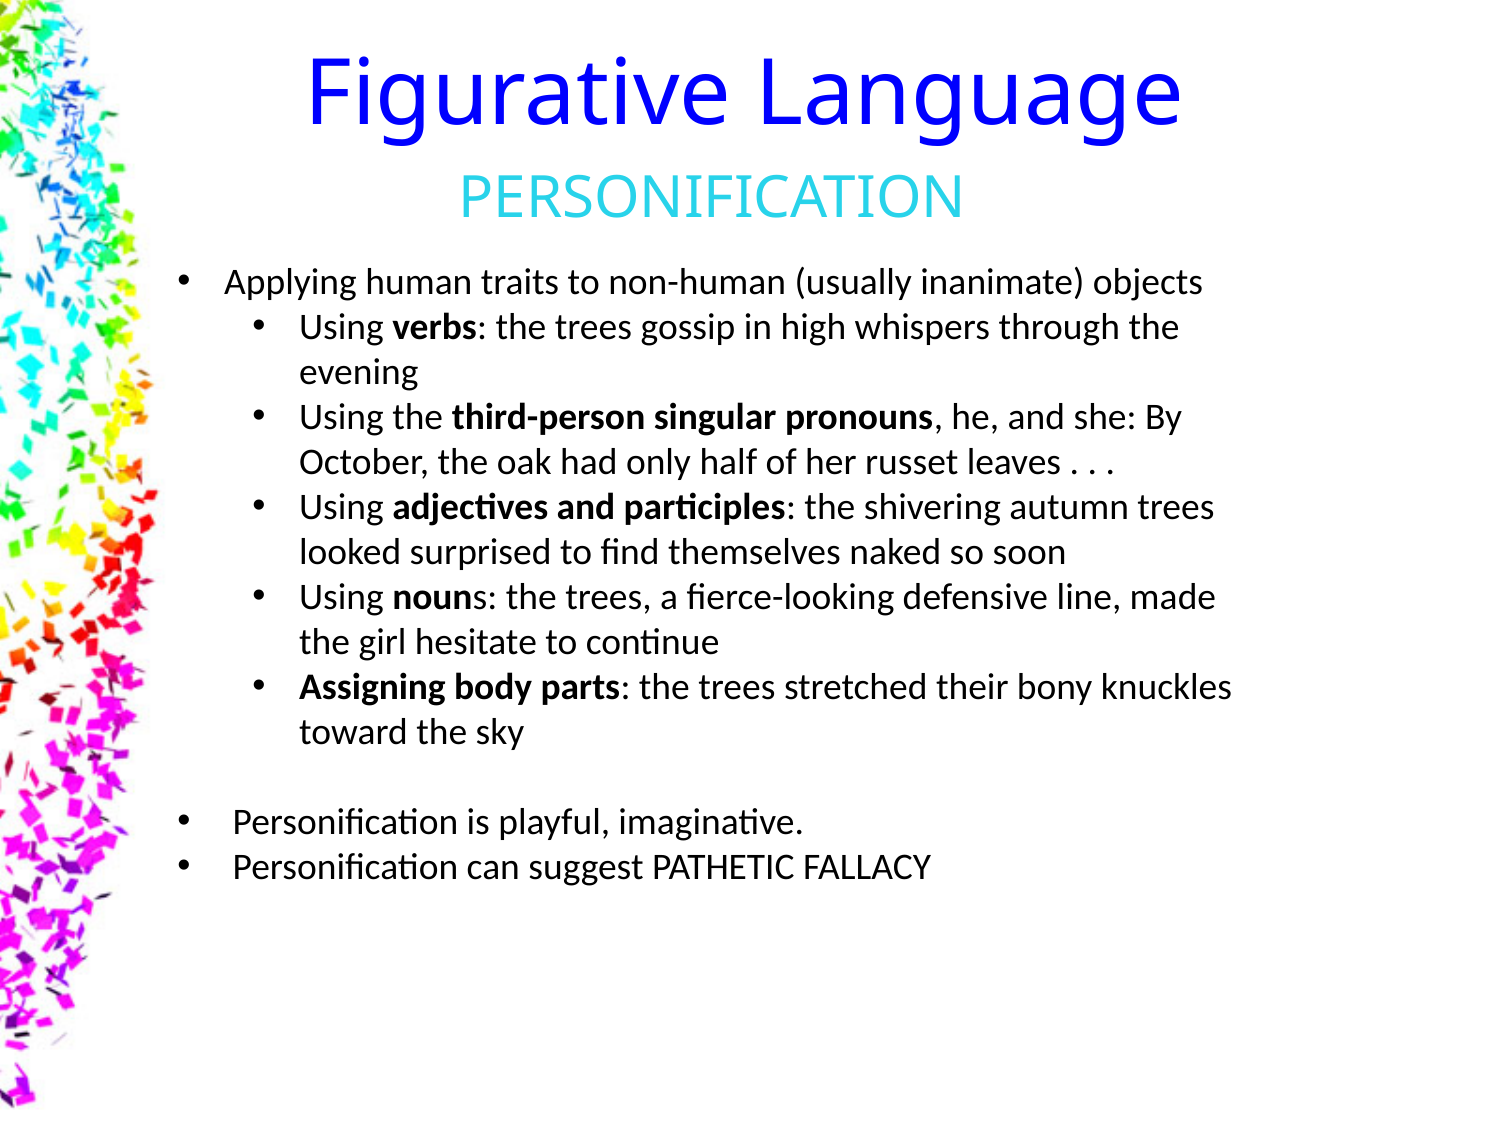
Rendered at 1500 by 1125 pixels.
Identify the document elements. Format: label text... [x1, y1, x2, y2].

picture [0, 0, 1500, 1125]
text_box Applying human traits to non-human (usually inanimate) objects Using verbs: the trees gossip in high whispers through the evening Using the third-person singular pronouns, he, and she: By October, the oak had only half of her russet leaves . . . Using adjectives and participles: the shivering autumn trees looked surprised to find themselves naked so soon Using nouns: the trees, a fierce-looking defensive line, made the girl hesitate to continue Assigning body parts: the trees stretched their bony knuckles toward the sky Personification is playful, imaginative. Personification can suggest PATHETIC FALLACY [162, 249, 1263, 895]
text_box PERSONIFICATION [443, 151, 981, 237]
text_box Figurative Language [289, 25, 1200, 151]
